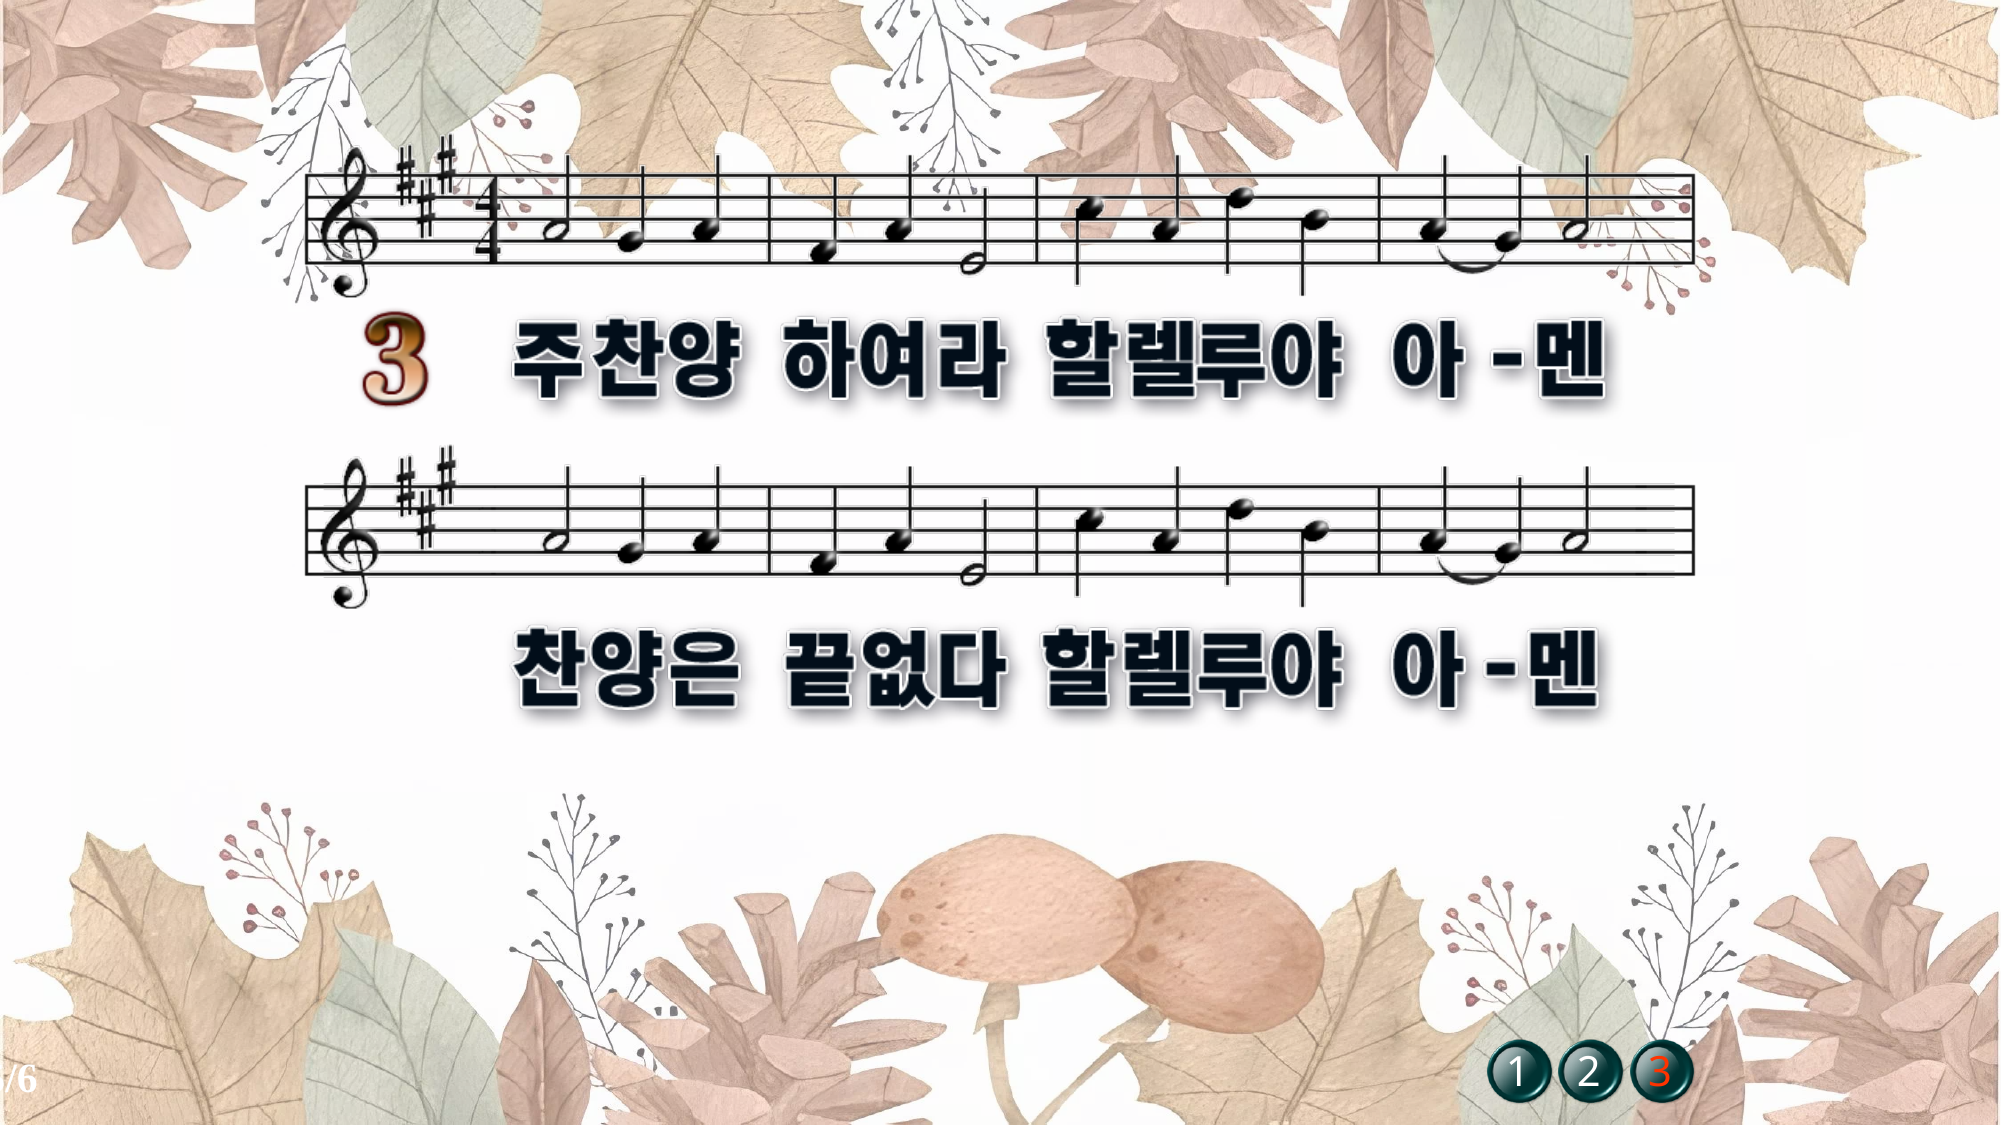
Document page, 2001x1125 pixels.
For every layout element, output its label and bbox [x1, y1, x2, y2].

text_box [1555, 1035, 1626, 1106]
text_box [1484, 1035, 1555, 1106]
picture [0, 0, 2001, 1125]
text_box [1627, 1035, 1697, 1106]
